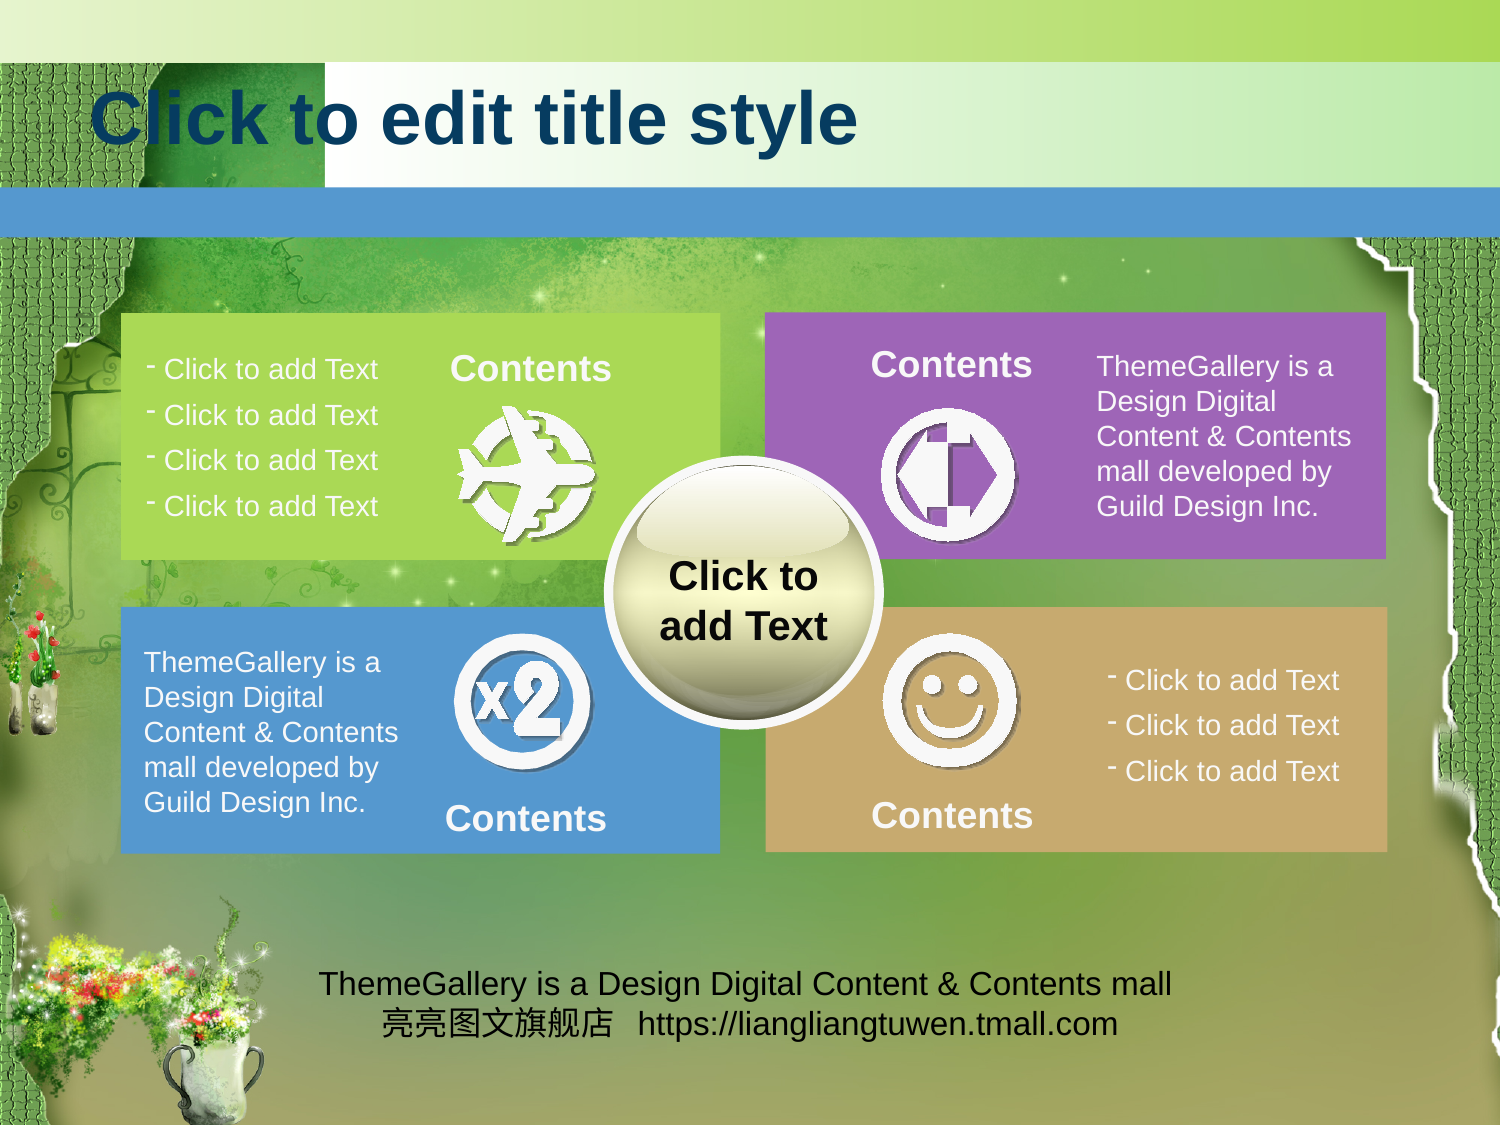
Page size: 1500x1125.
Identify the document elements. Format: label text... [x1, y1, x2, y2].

text_box Click to add Text Click to add Text Click to add Text [1092, 643, 1372, 795]
title Click to edit title style [75, 62, 1425, 185]
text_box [457, 406, 595, 542]
text_box ThemeGallery is a Design Digital Content & Contents mall developed by Guild Design Inc. [128, 636, 420, 826]
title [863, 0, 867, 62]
text_box Click to add Text Click to add Text Click to add Text Click to add Text [131, 332, 411, 530]
text_box [121, 313, 721, 560]
text_box [434, 0, 438, 62]
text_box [633, 0, 637, 62]
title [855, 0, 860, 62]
text_box [120, 606, 721, 854]
text_box Contents [852, 784, 1053, 844]
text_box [881, 408, 1015, 542]
text_box ThemeGallery is a Design Digital Content & Contents mall 亮亮图文旗舰店 https://liangliangtuwen.tmall.com [238, 954, 1263, 1050]
text_box [765, 607, 1388, 853]
picture [0, 238, 1500, 1125]
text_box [608, 460, 882, 726]
picture [0, 62, 325, 187]
text_box Contents [851, 332, 1052, 392]
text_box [882, 633, 1017, 768]
text_box Contents [426, 786, 626, 847]
text_box [764, 312, 1386, 560]
text_box ThemeGallery is a Design Digital Content & Contents mall developed by Guild Design Inc. [1081, 339, 1373, 530]
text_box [455, 634, 589, 769]
text_box Contents [430, 336, 632, 396]
